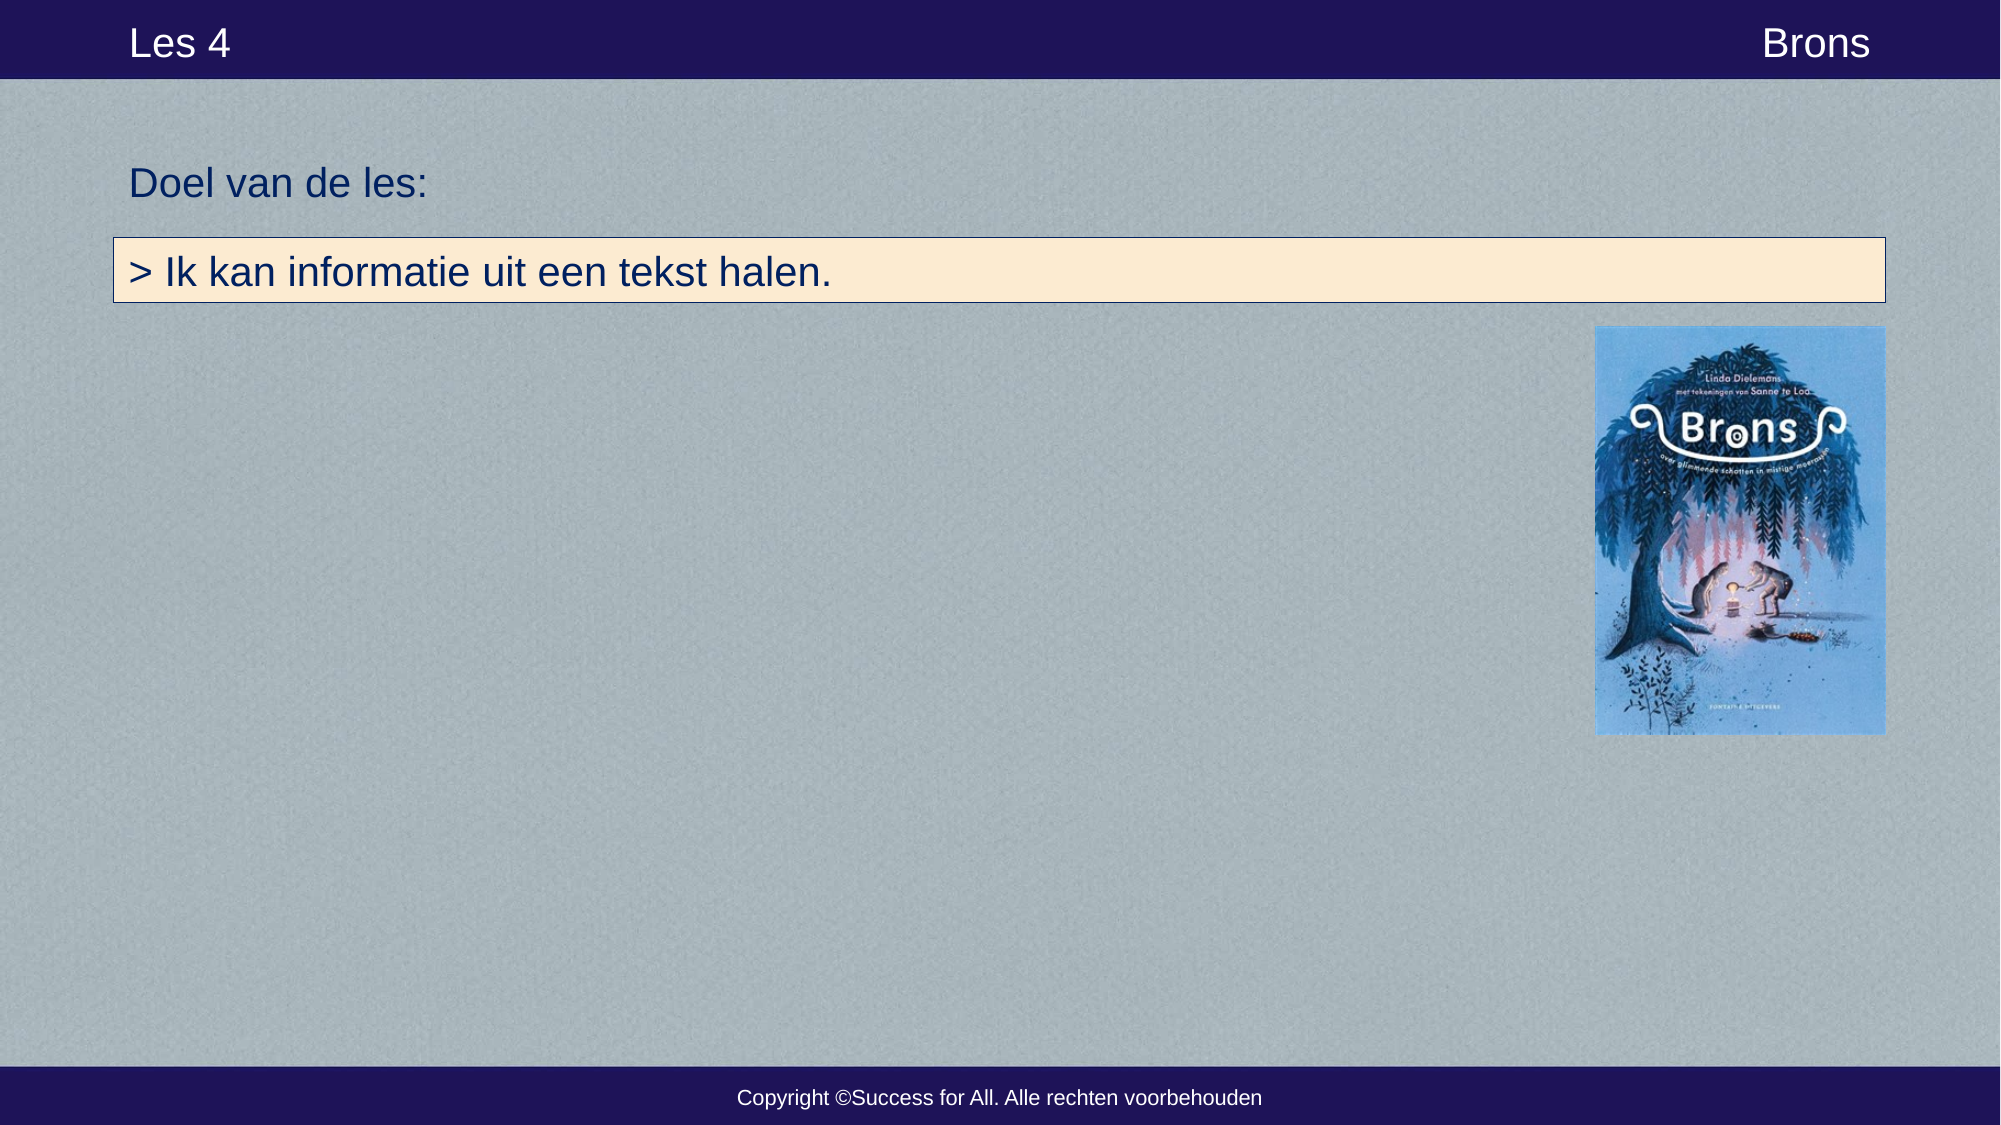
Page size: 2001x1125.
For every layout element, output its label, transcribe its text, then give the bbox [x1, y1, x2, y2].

text_box > Ik kan informatie uit een tekst halen. [113, 237, 1886, 303]
text_box Copyright ©Success for All. Alle rechten voorbehouden [0, 1076, 2000, 1125]
text_box Doel van de les: [113, 148, 1635, 214]
text_box Brons [999, 8, 1886, 73]
picture [0, 0, 2001, 1125]
text_box Les 4 [114, 8, 354, 73]
